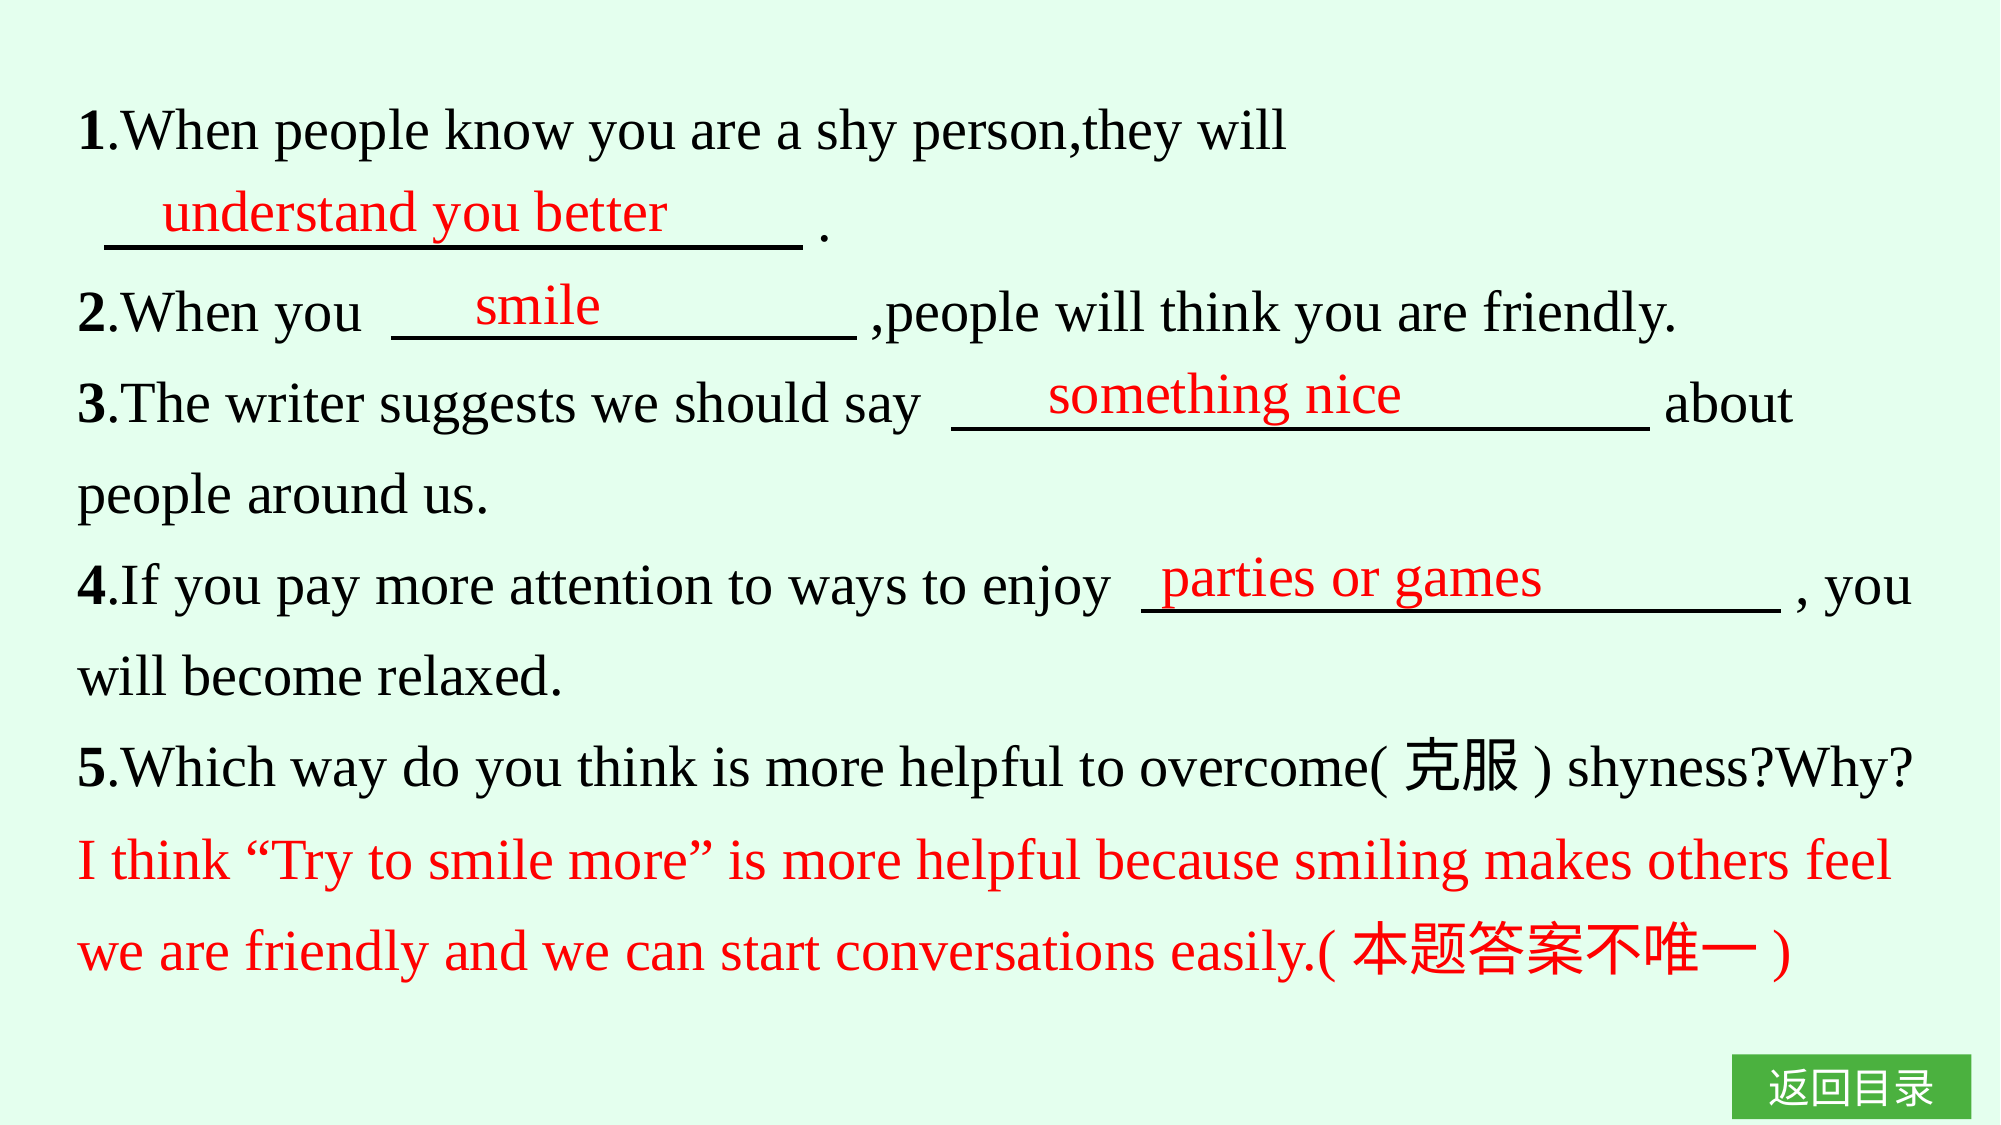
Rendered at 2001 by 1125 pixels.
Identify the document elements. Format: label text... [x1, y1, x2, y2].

text_box parties or games [1146, 516, 1559, 616]
text_box smile [460, 245, 617, 344]
text_box I think “Try to smile more” is more helpful because smiling makes others feel we are friendly and we can start conversations easily.(本题答案不唯一) [62, 792, 1938, 990]
text_box something nice [1033, 334, 1418, 433]
text_box 1.When people know you are a shy person,they will . 2.When you ,people will think you are friendly. 3.The writer suggests we should say about people around us. 4.If you pay more attention to ways to enjoy , you will become relaxed. 5.Which way do you think is more helpful to overcome(克服) shyness?Why? [62, 63, 1938, 792]
text_box understand you better [147, 151, 683, 251]
